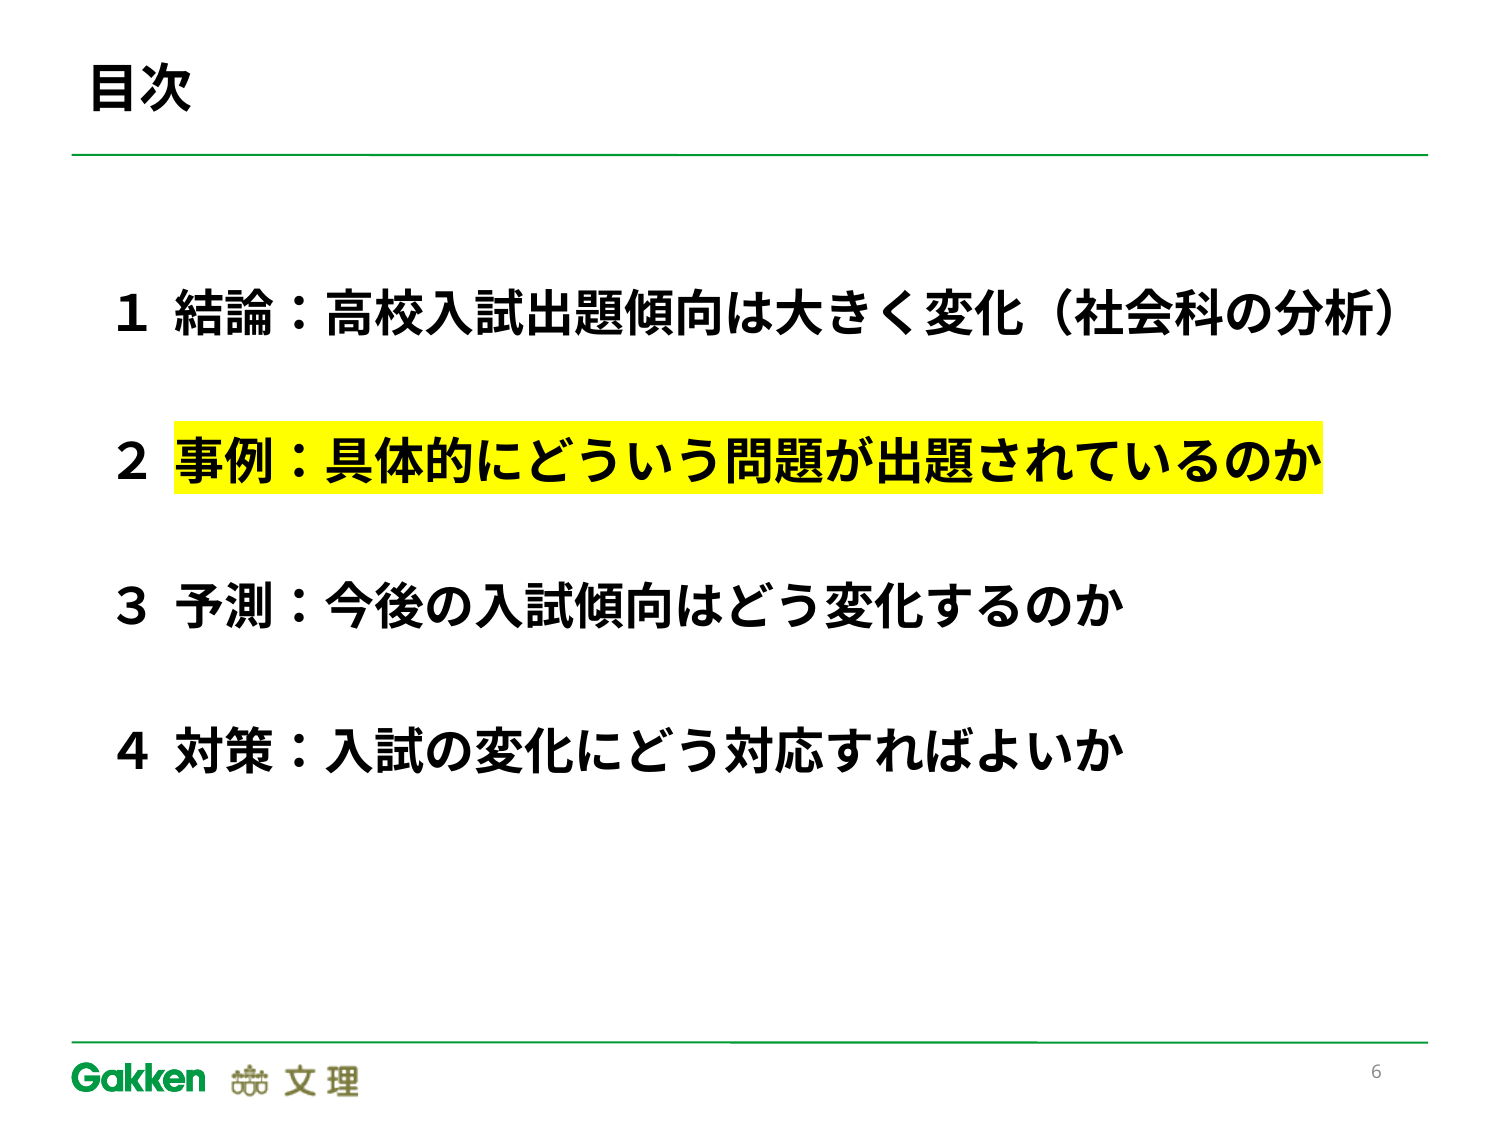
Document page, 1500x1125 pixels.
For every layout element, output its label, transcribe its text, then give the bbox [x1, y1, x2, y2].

text_box 事例：具体的にどういう問題が出題されているのか [158, 392, 1468, 527]
slide_number 6 [1059, 1042, 1397, 1103]
text_box １ [92, 244, 158, 379]
picture [225, 1064, 379, 1099]
title 目次 [71, 37, 234, 143]
text_box 予測：今後の入試傾向はどう変化するのか [158, 537, 1468, 672]
text_box ３ [92, 537, 158, 672]
text_box ４ [92, 682, 158, 817]
picture [71, 1062, 205, 1092]
text_box 結論：高校入試出題傾向は大きく変化（社会科の分析） [158, 244, 1468, 379]
text_box 対策：入試の変化にどう対応すればよいか [158, 682, 1468, 817]
text_box ２ [92, 392, 158, 527]
